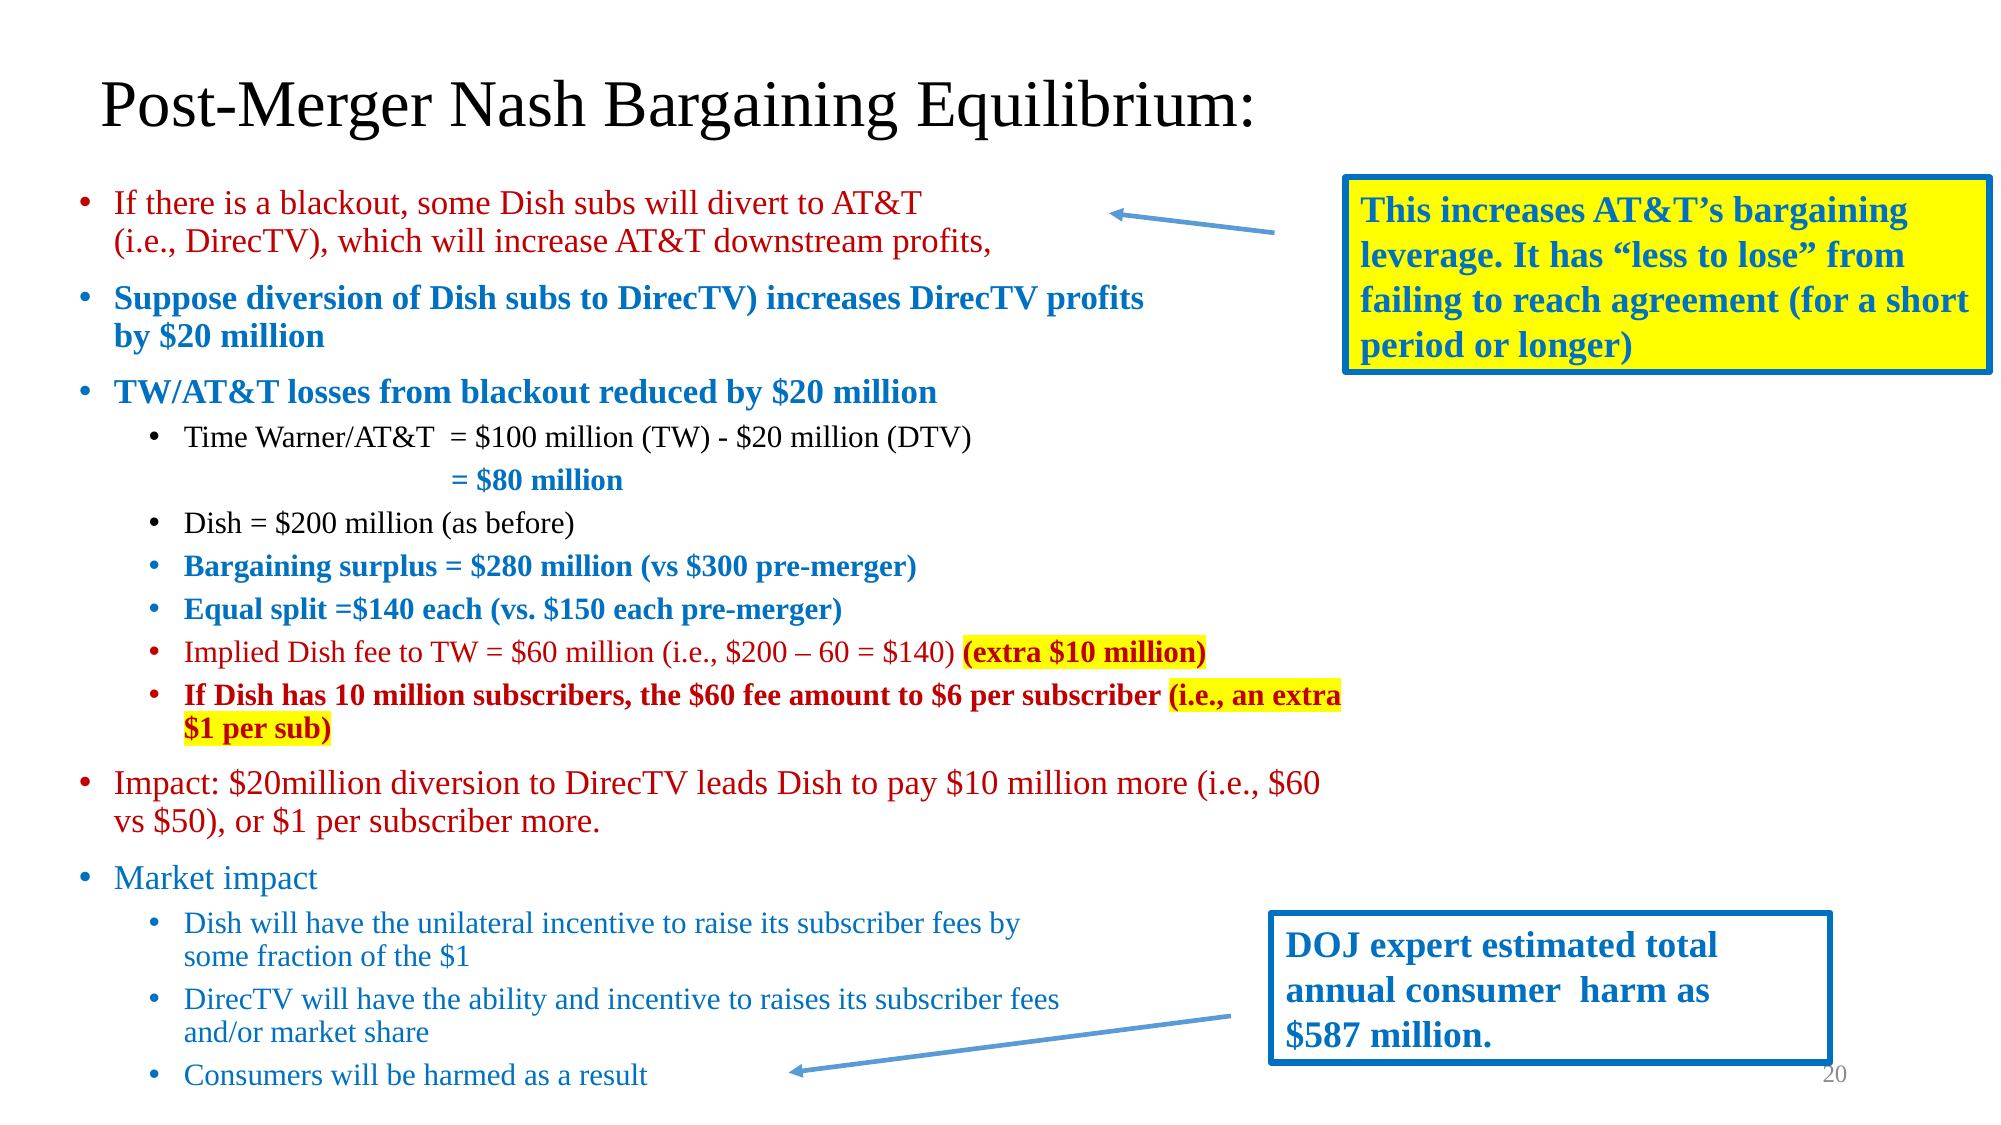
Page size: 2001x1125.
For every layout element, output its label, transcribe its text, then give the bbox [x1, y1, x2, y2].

text_box This increases AT&T’s bargaining leverage. It has “less to lose” from failing to reach agreement (for a short period or longer) [1345, 177, 1990, 372]
list If there is a blackout, some Dish subs will divert to AT&T (i.e., DirecTV), which will increase AT&T downstream profits, Suppose diversion of Dish subs to DirecTV) increases DirecTV profits by $20 million TW/AT&T losses from blackout reduced by $20 million Time Warner/AT&T = $100 million (TW) - $20 million (DTV) = $80 million Dish = $200 million (as before) Bargaining surplus = $280 million (vs $300 pre-merger) Equal split =$140 each (vs. $150 each pre-merger) Implied Dish fee to TW = $60 million (i.e., $200 – 60 = $140) (extra $10 million) If Dish has 10 million subscribers, the $60 fee amount to $6 per subscriber (i.e., an extra $1 per sub) Impact: $20million diversion to DirecTV leads Dish to pay $10 million more (i.e., $60 vs $50), or $1 per subscriber more. Market impact Dish will have the unilateral incentive to raise its subscriber fees by some fraction of the $1 DirecTV will have the ability and incentive to raises its subscriber fees and/or market share Consumers will be harmed as a result [64, 177, 1373, 1103]
title Post-Merger Nash Bargaining Equilibrium: [85, 0, 1811, 177]
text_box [1109, 213, 1275, 233]
text_box DOJ expert estimated total annual consumer harm as $587 million. [1270, 912, 1831, 1063]
slide_number 20 [1412, 1042, 1863, 1103]
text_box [788, 1015, 1231, 1073]
